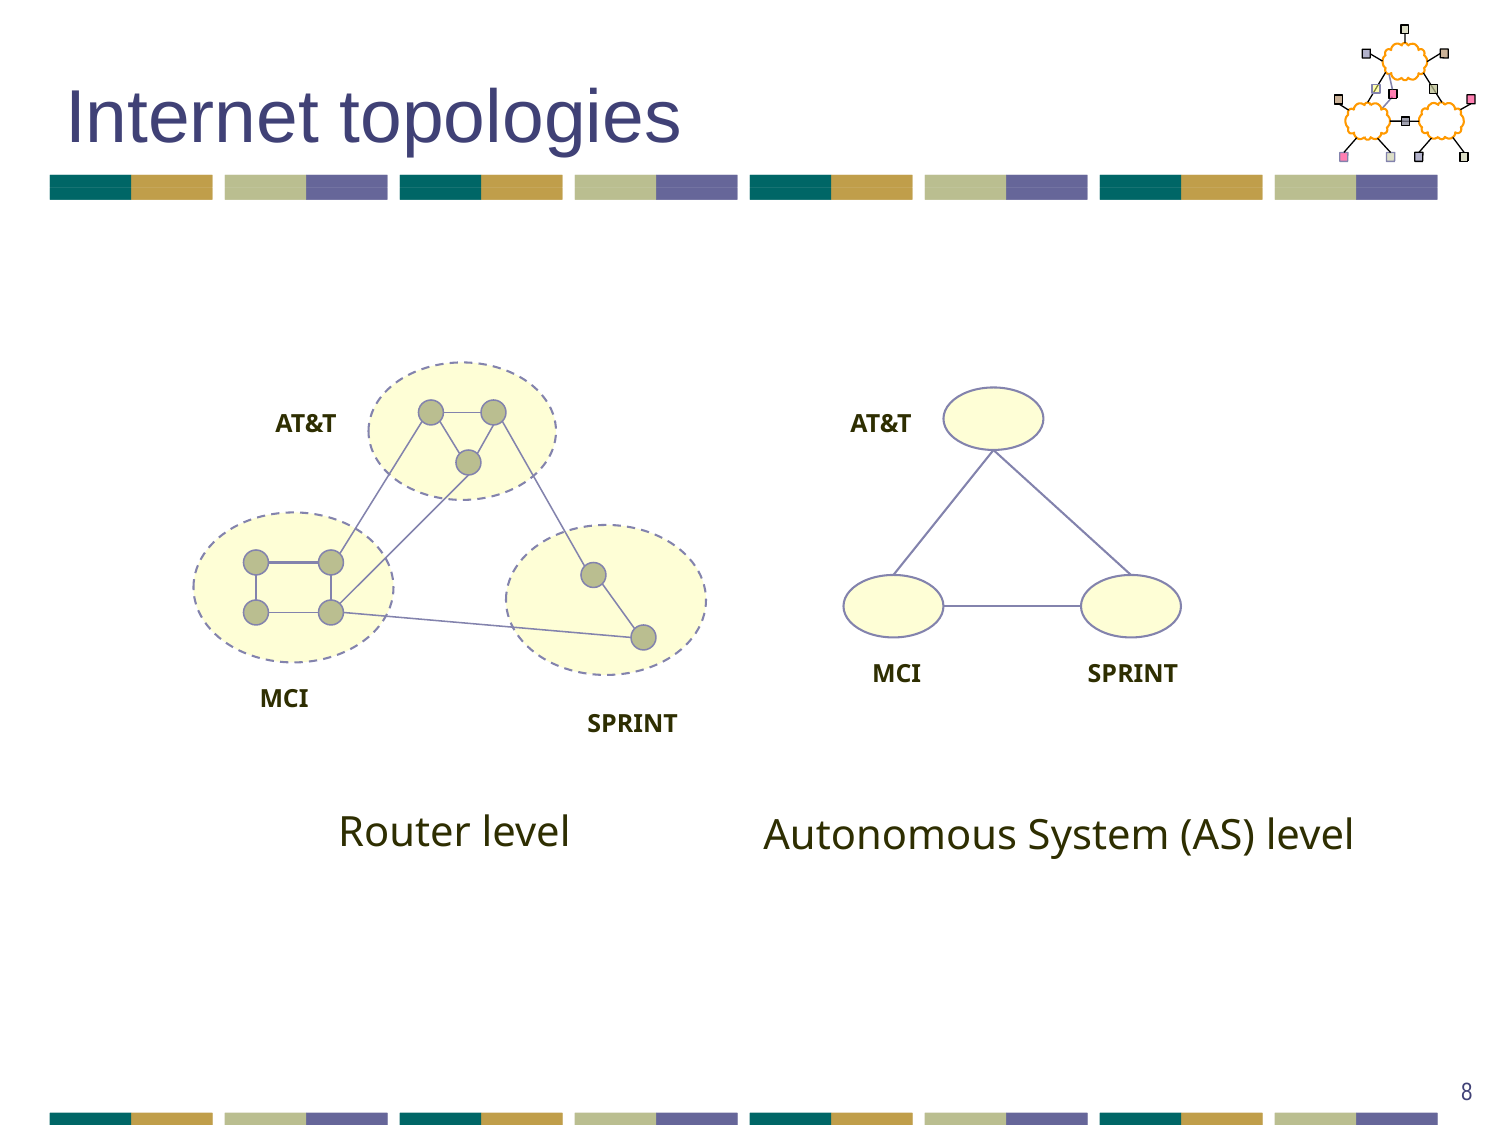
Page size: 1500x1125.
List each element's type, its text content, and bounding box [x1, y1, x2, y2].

slide_number 8 [1174, 1037, 1488, 1113]
text_box Autonomous System (AS) level [748, 800, 1370, 865]
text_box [193, 362, 707, 746]
title Internet topologies [50, 62, 1438, 163]
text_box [243, 399, 657, 651]
text_box Router level [323, 796, 586, 862]
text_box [830, 387, 1198, 696]
